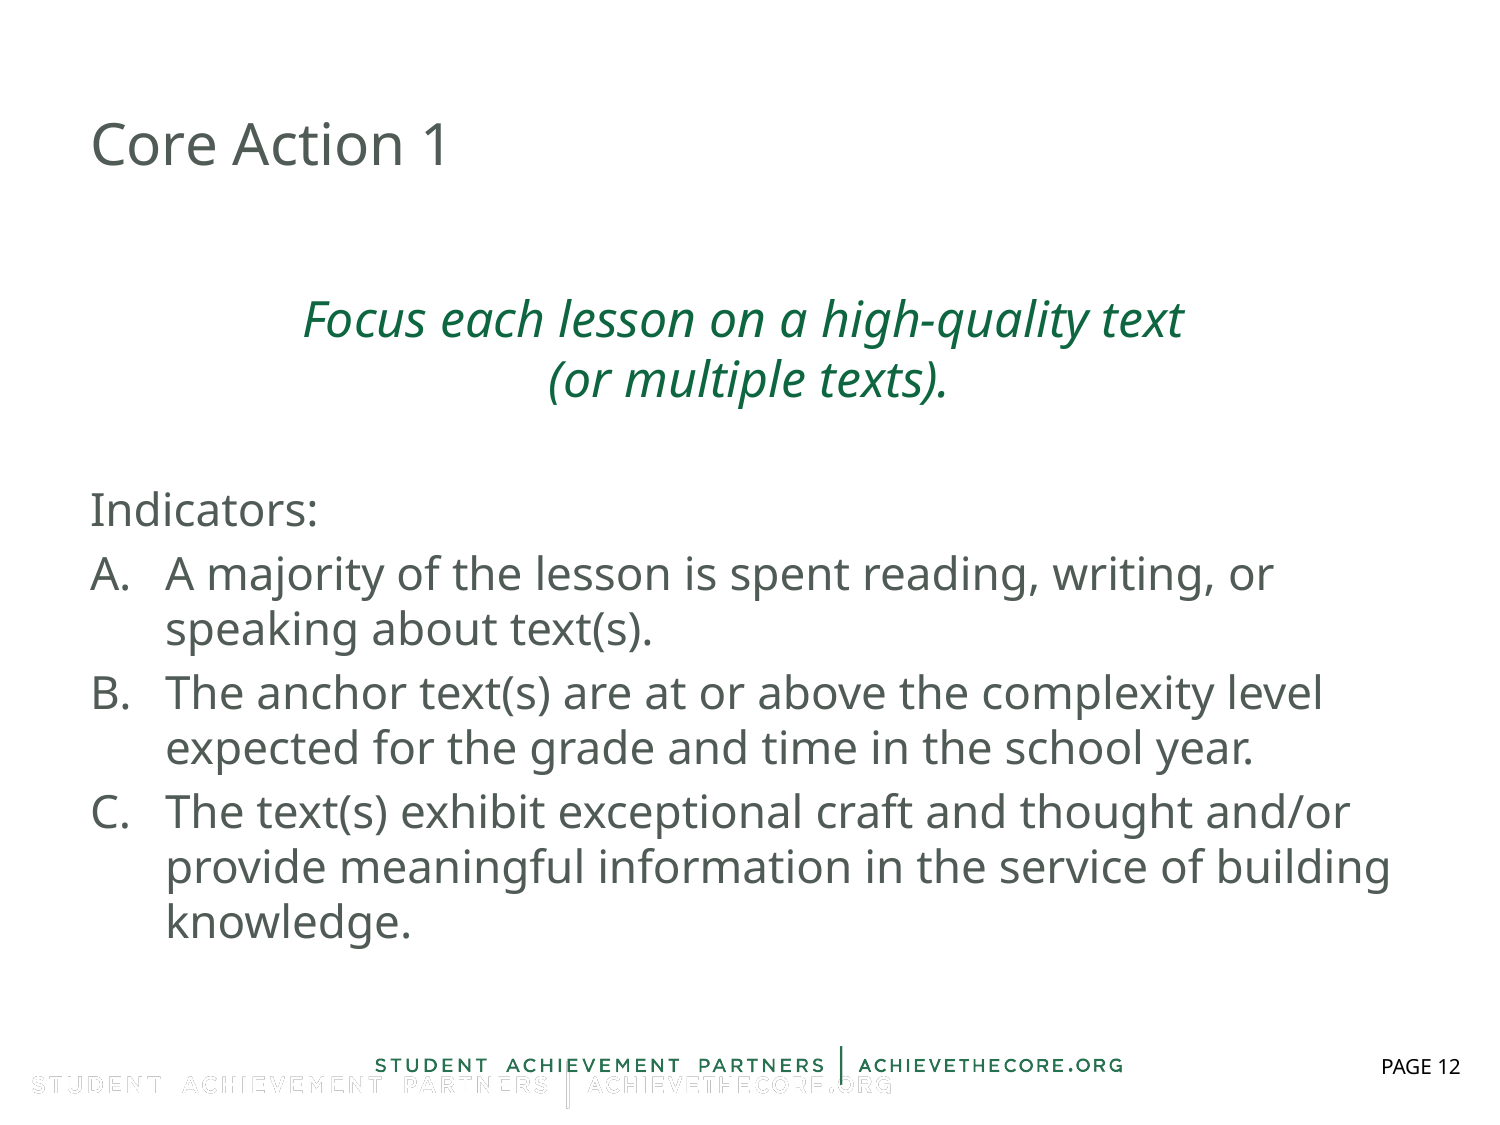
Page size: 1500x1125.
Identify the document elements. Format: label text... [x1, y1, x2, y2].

list Focus each lesson on a high-quality text (or multiple texts). Indicators: A majority of the lesson is spent reading, writing, or speaking about text(s). The anchor text(s) are at or above the complexity level expected for the grade and time in the school year. The text(s) exhibit exceptional craft and thought and/or provide meaningful information in the service of building knowledge. [75, 279, 1425, 1023]
picture [12, 1046, 1122, 1112]
title Core Action 1 [75, 74, 1460, 210]
